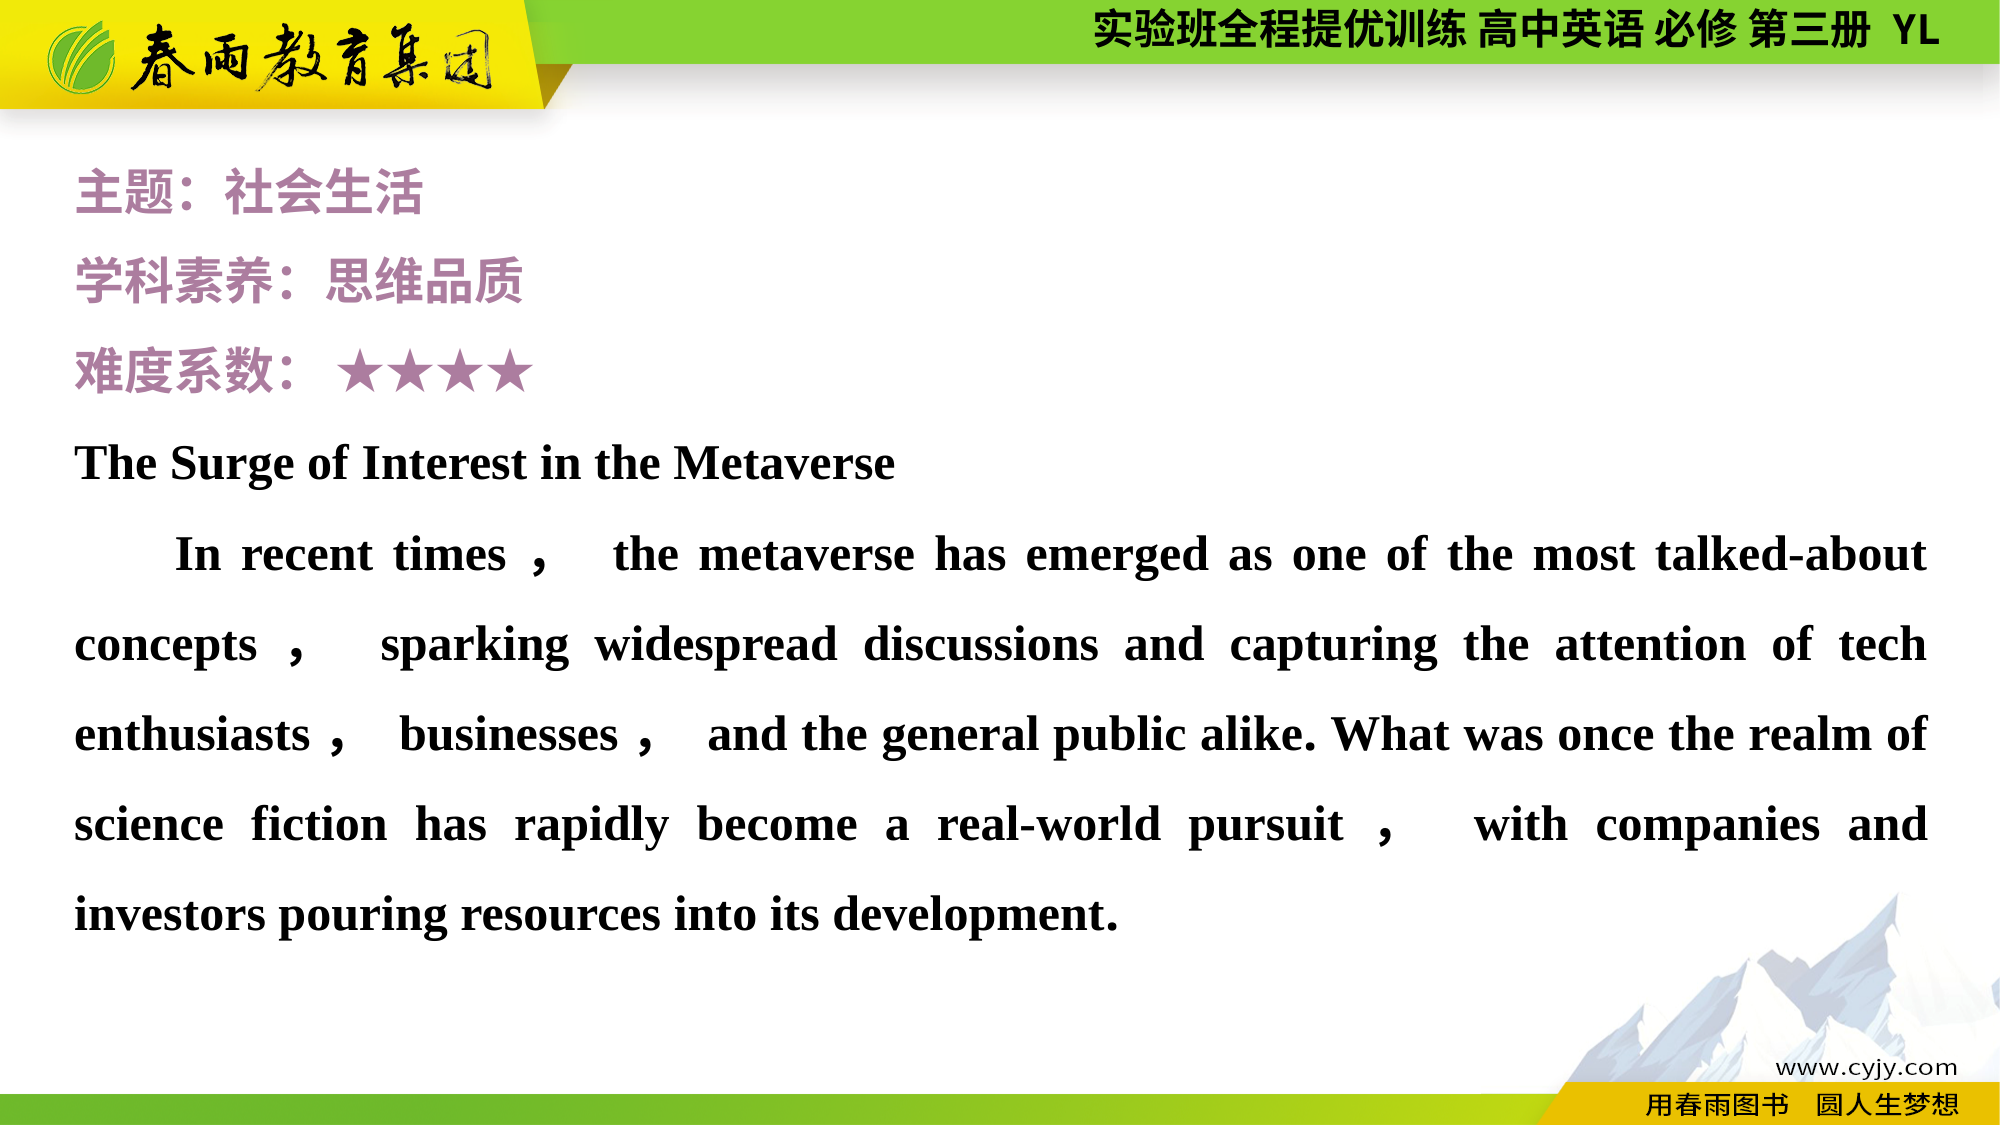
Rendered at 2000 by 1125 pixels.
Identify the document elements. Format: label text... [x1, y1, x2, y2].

picture [0, 0, 2000, 1125]
list 主题：社会生活 学科素养：思维品质 难度系数： ★★★★ The Surge of Interest in the Metaverse In recent times， the metaverse has emerged as one of the most talked-about concepts， sparking widespread discussions and capturing the attention of tech enthusiasts， businesses， and the general public alike. What was once the realm of science fiction has rapidly become a real-world pursuit， with companies and investors pouring resources into its development. [59, 122, 1944, 956]
